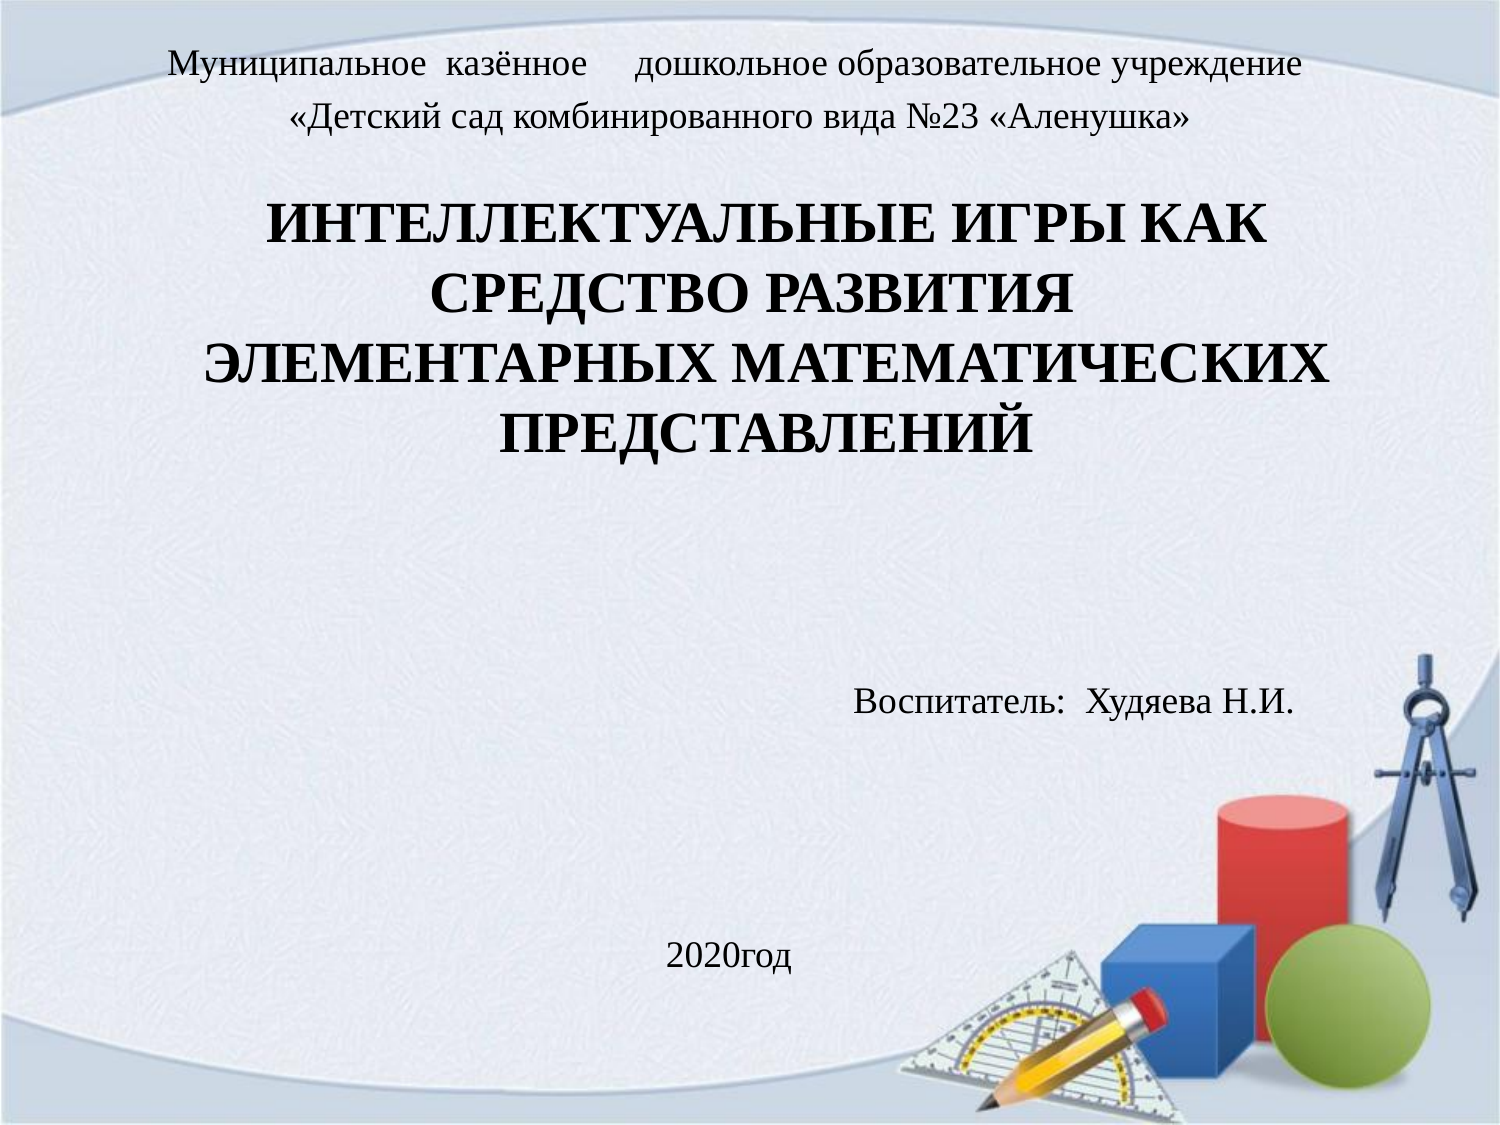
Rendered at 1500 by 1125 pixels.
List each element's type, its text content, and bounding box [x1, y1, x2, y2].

title ИНТЕЛЛЕКТУАЛЬНЫЕ ИГРЫ КАК СРЕДСТВО РАЗВИТИЯ ЭЛЕМЕНТАРНЫХ МАТЕМАТИЧЕСКИХ ПРЕДСТАВЛЕНИЙ [86, 184, 1447, 575]
text_box 2020год [242, 869, 1216, 1012]
picture [0, 0, 1500, 1125]
subtitle Воспитатель: Худяева Н.И. [336, 668, 1311, 811]
text_box Муниципальное казённое дошкольное образовательное учреждение «Детский сад комбинированного вида №23 «Аленушка» [0, 30, 1471, 173]
